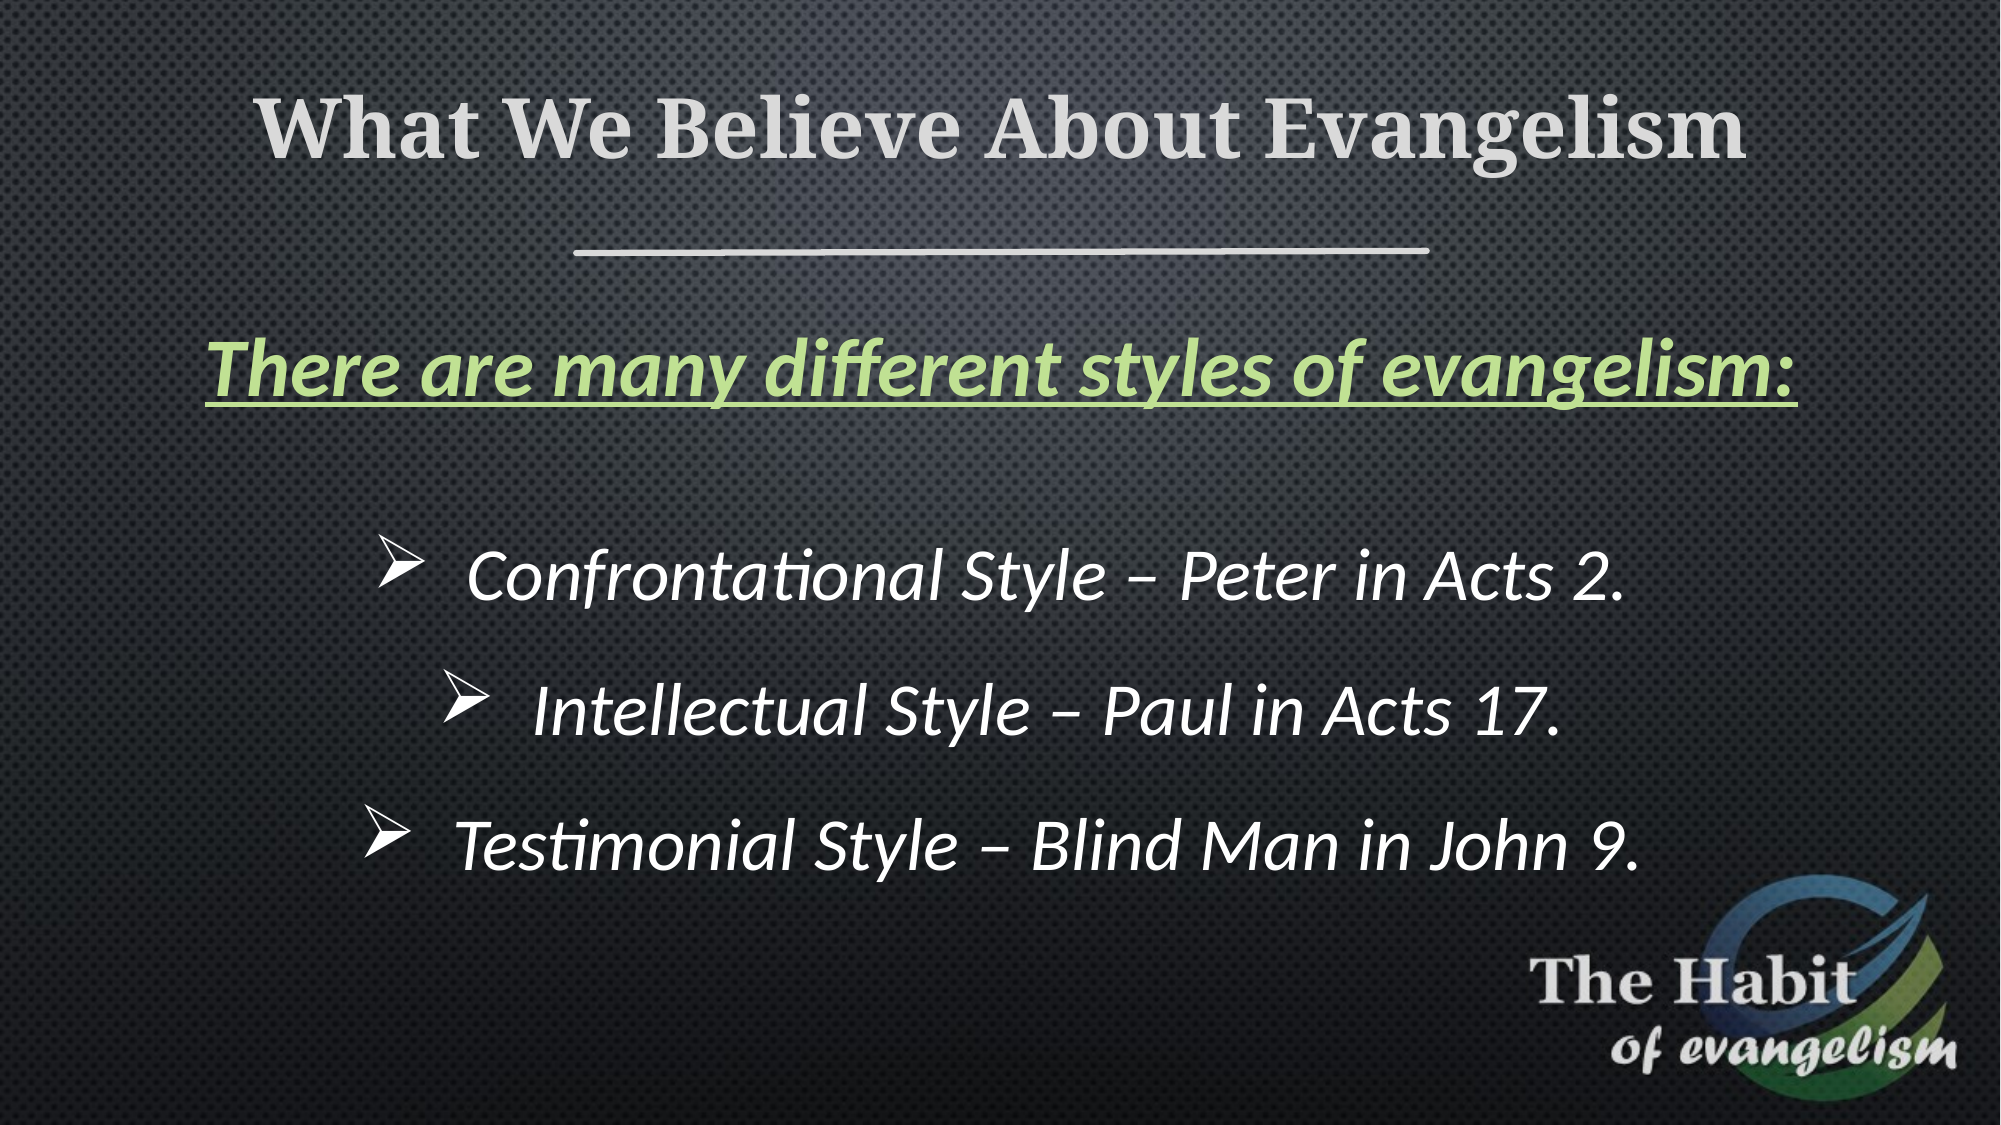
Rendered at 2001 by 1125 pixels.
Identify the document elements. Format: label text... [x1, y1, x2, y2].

picture [0, 0, 2001, 1125]
text_box Confrontational Style – Peter in Acts 2. Intellectual Style – Paul in Acts 17. Testimonial Style – Blind Man in John 9. [290, 473, 1713, 894]
text_box There are many different styles of evangelism: [70, 305, 1933, 420]
text_box What We Believe About Evangelism [23, 67, 1980, 183]
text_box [575, 250, 1427, 254]
